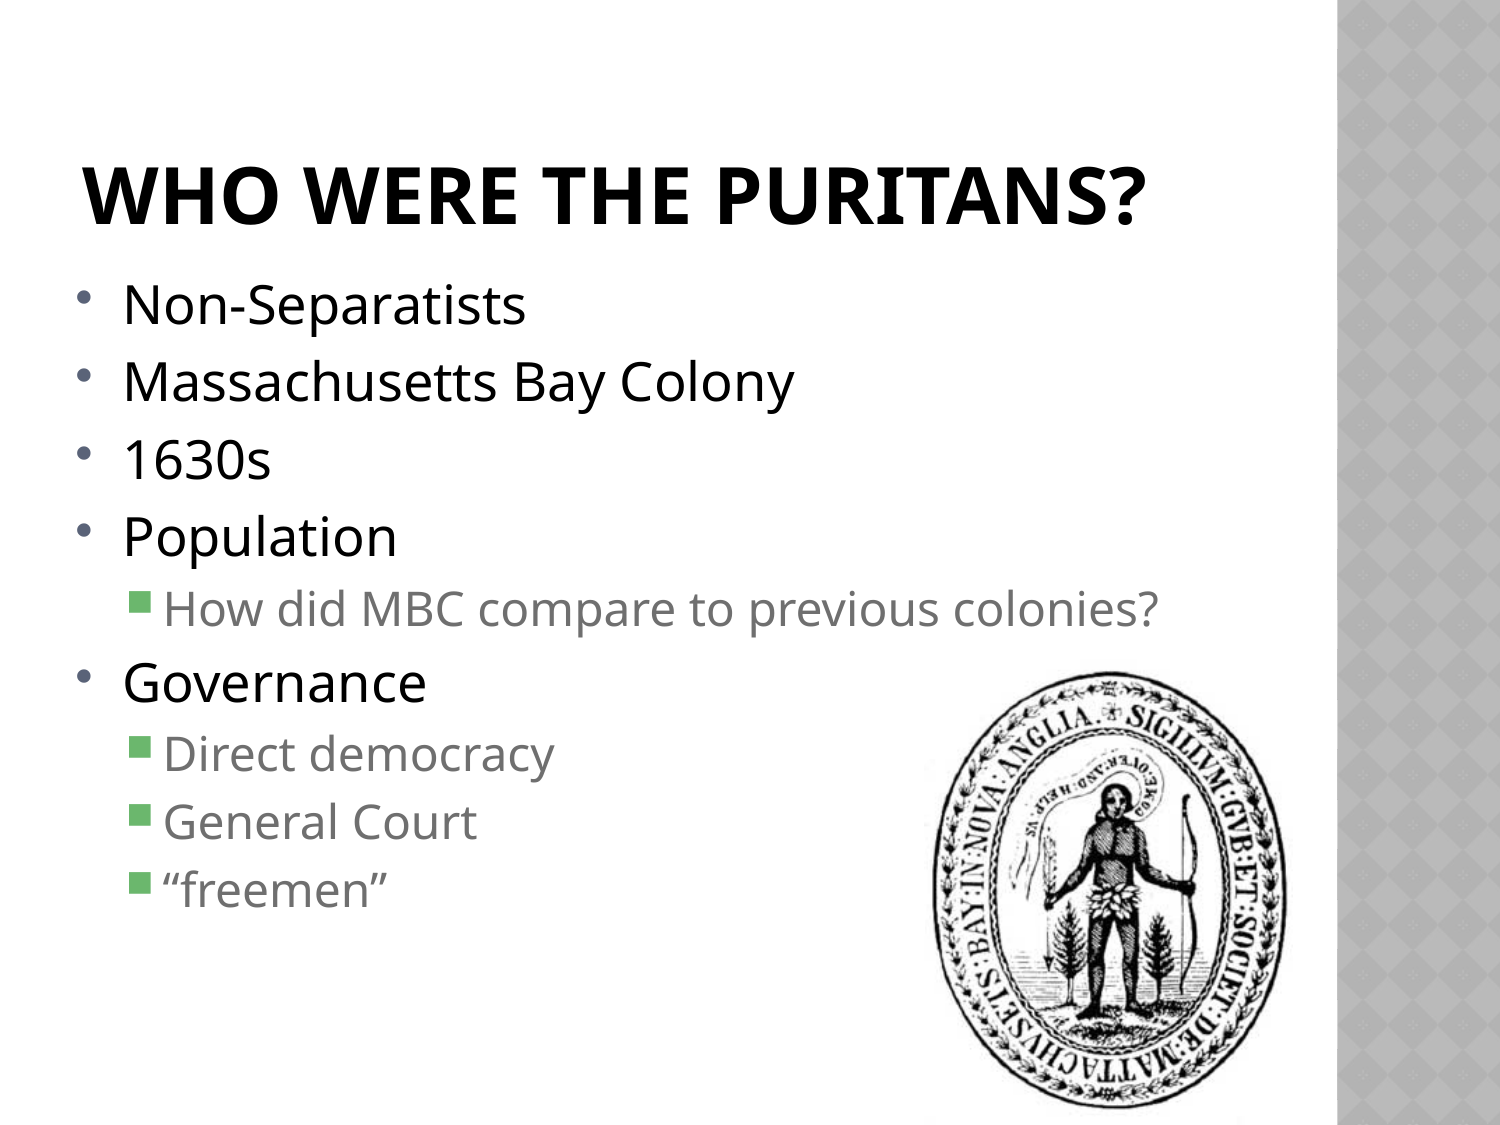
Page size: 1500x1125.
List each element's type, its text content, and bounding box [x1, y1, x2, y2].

list Non-Separatists Massachusetts Bay Colony 1630s Population How did MBC compare to previous colonies? Governance Direct democracy General Court “freemen” [62, 262, 1250, 1058]
picture [924, 659, 1293, 1125]
title Who were the puritans? [75, 52, 1263, 240]
